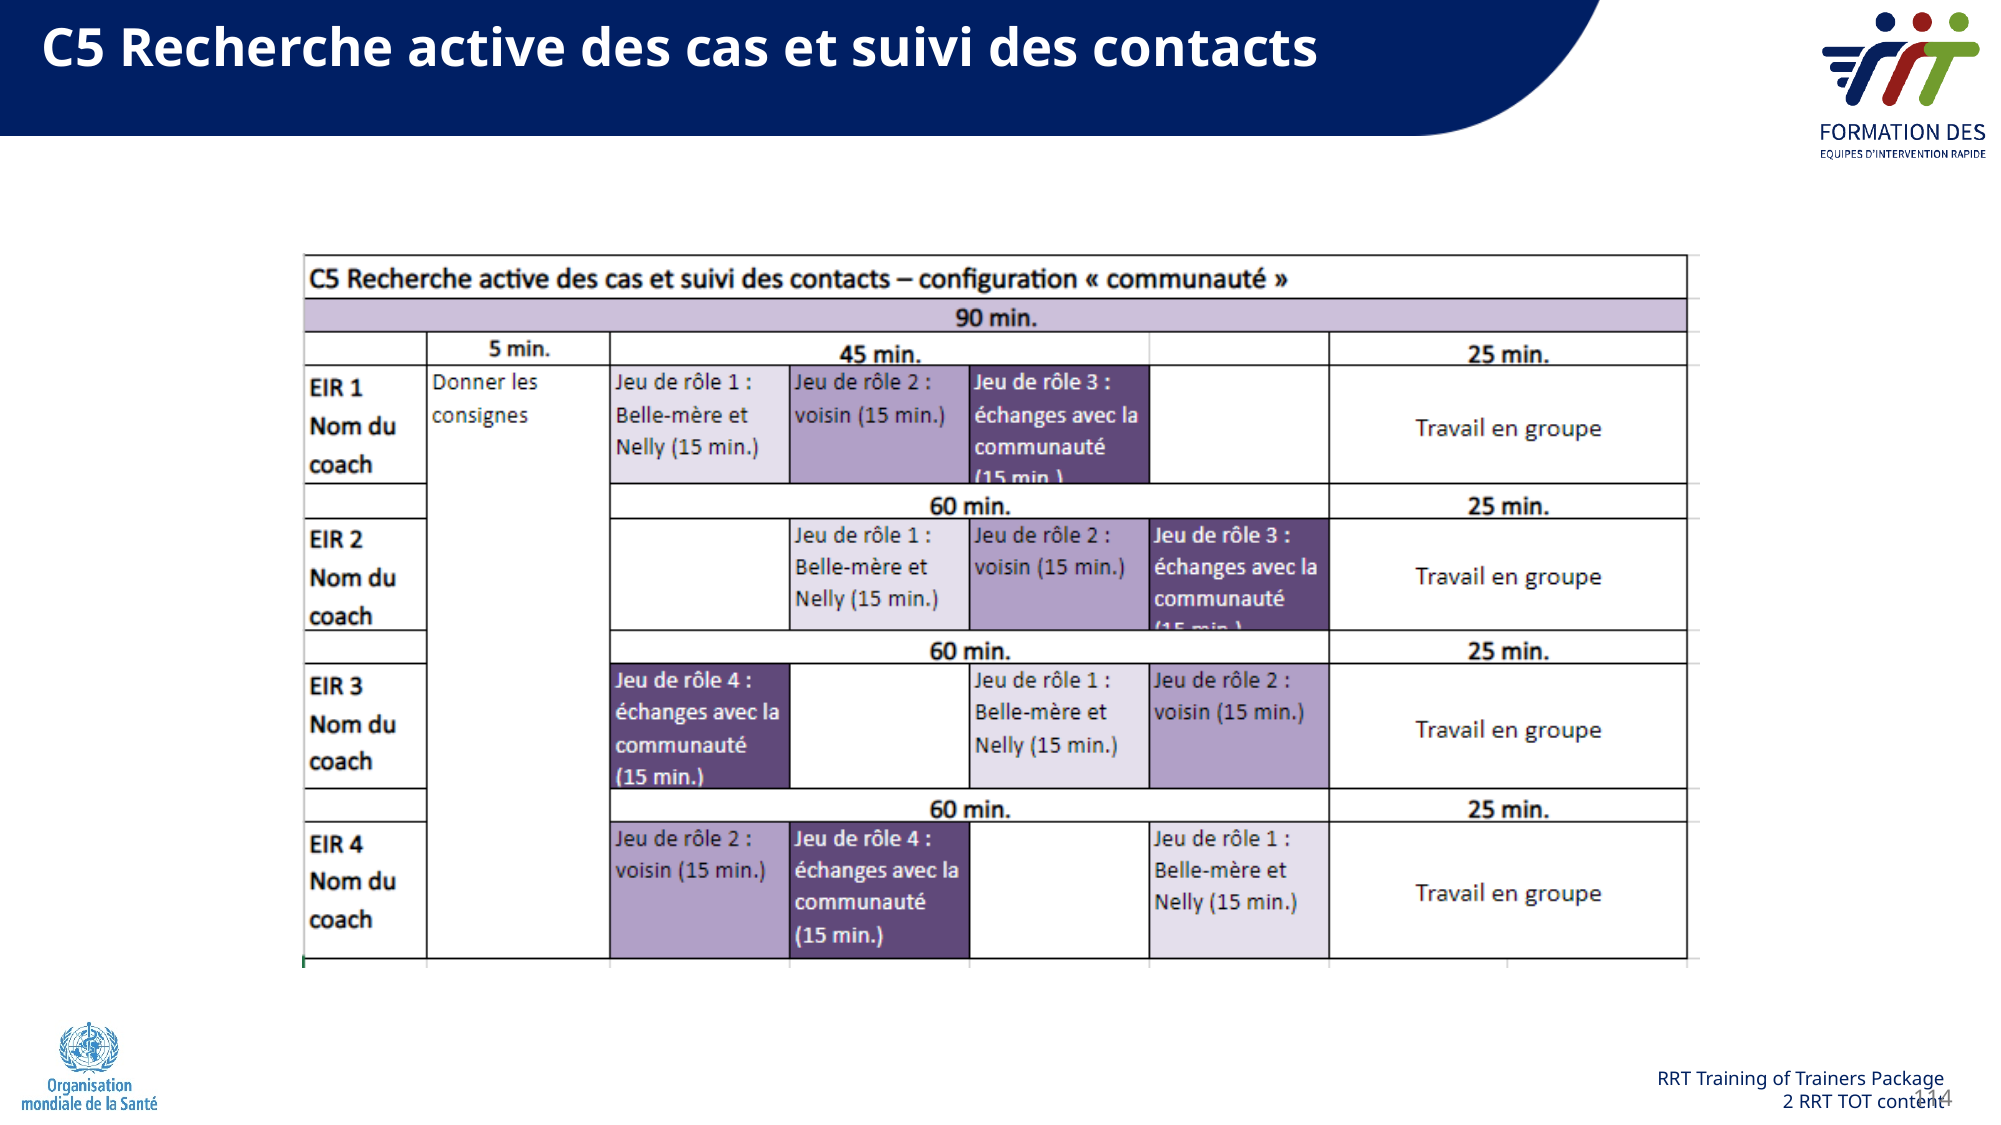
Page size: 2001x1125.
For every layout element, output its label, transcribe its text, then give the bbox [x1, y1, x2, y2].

text_box C5 Recherche active des cas et suivi des contacts [34, 0, 1587, 103]
picture [0, 0, 1623, 136]
picture [1820, 11, 1986, 160]
picture [302, 252, 1700, 968]
picture [20, 1020, 158, 1111]
